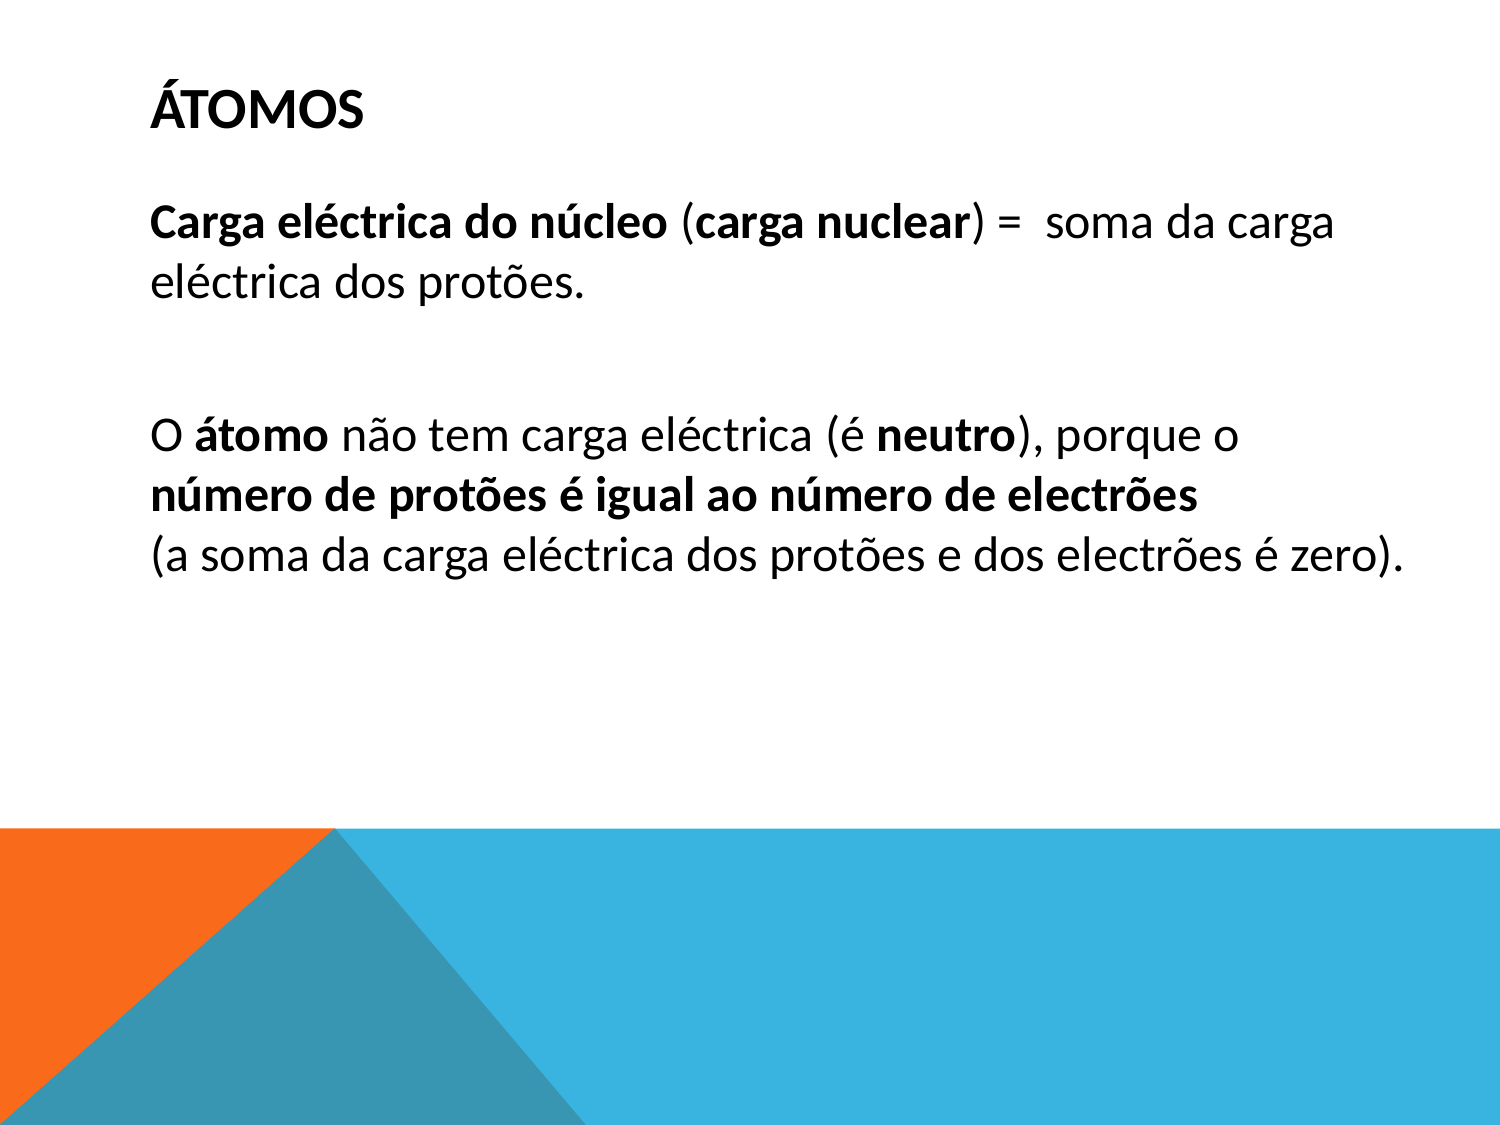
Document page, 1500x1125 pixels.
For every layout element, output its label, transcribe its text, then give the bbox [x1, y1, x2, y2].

list Carga eléctrica do núcleo (carga nuclear) = soma da carga eléctrica dos protões. O átomo não tem carga eléctrica (é neutro), porque o número de protões é igual ao número de electrões (a soma da carga eléctrica dos protões e dos electrões é zero). [135, 180, 1436, 768]
title Átomos [135, 60, 1369, 150]
